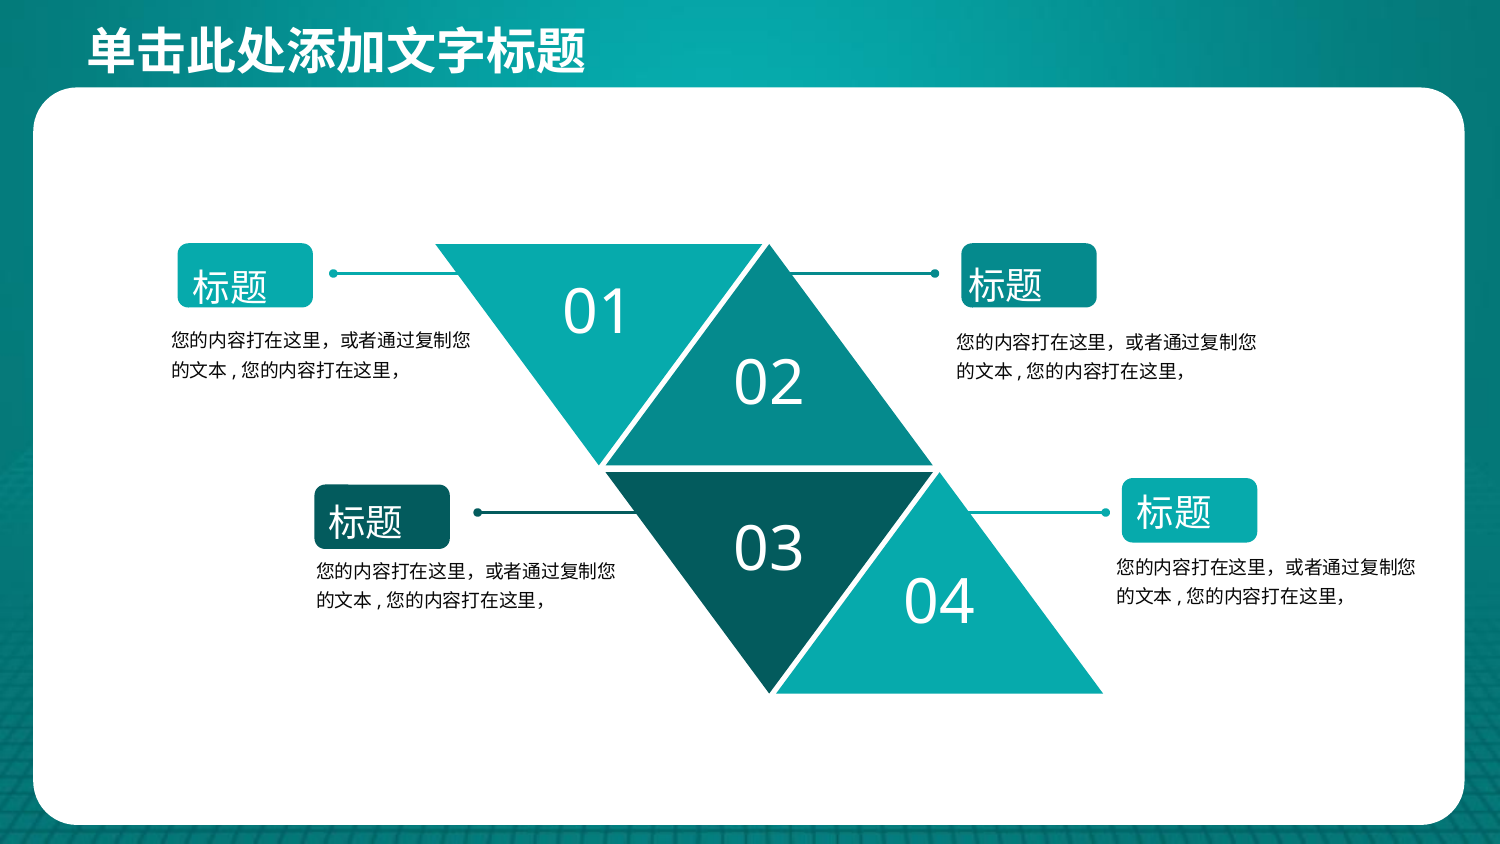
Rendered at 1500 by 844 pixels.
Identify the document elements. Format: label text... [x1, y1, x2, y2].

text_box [956, 239, 1103, 308]
picture [0, 0, 1500, 844]
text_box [605, 471, 774, 694]
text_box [331, 271, 429, 276]
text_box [177, 240, 327, 310]
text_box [775, 471, 1104, 694]
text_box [1121, 466, 1271, 543]
text_box 您的内容打在这里，或者通过复制您的文本,您的内容打在这里， [304, 547, 600, 618]
text_box 您的内容打在这里，或者通过复制您的文本,您的内容打在这里， [159, 316, 429, 387]
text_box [605, 243, 934, 466]
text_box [435, 243, 604, 466]
text_box 您的内容打在这里，或者通过复制您的文本,您的内容打在这里， [945, 318, 1273, 389]
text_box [475, 510, 600, 515]
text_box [314, 476, 463, 550]
text_box 您的内容打在这里，或者通过复制您的文本,您的内容打在这里， [1108, 543, 1432, 614]
